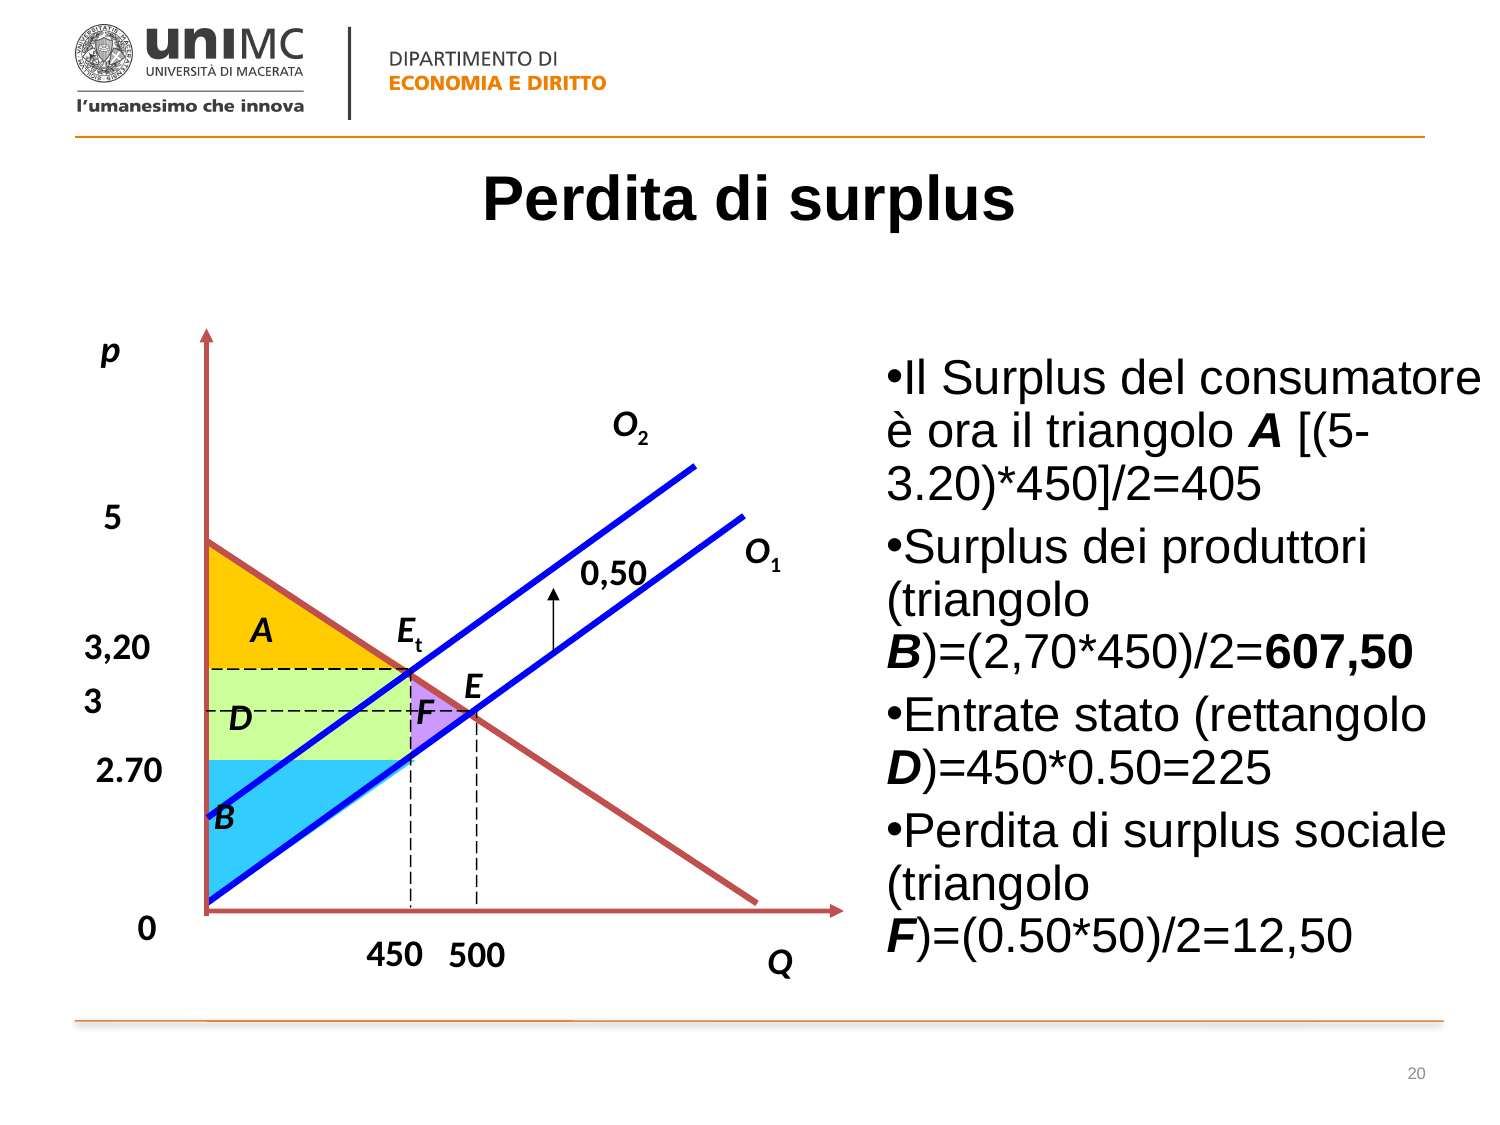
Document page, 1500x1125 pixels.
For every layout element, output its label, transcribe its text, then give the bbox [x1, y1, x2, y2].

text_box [68, 317, 906, 1005]
picture [75, 24, 1425, 138]
list Il Surplus del consumatore è ora il triangolo A [(5-3.20)*450]/2=405 Surplus dei produttori (triangolo B)=(2,70*450)/2=607,50 Entrate stato (rettangolo D)=450*0.50=225 Perdita di surplus sociale (triangolo F)=(0.50*50)/2=12,50 [871, 344, 1500, 1020]
slide_number 20 [1091, 1042, 1442, 1103]
title Perdita di surplus [75, 149, 1425, 241]
